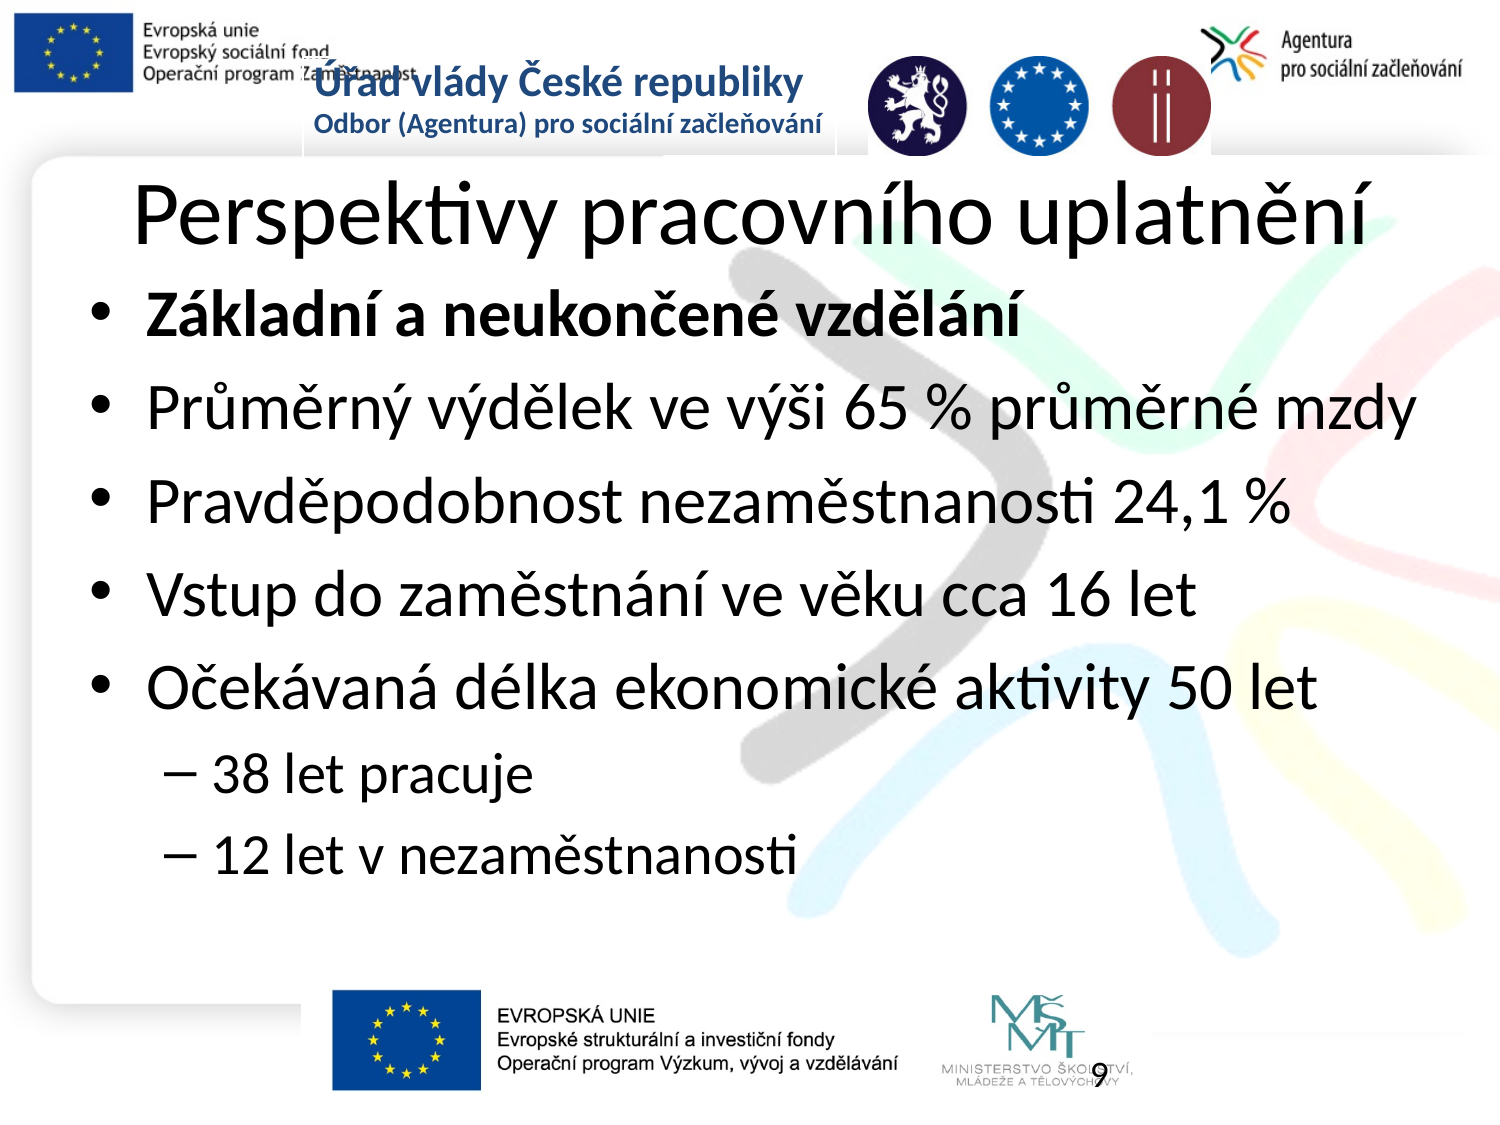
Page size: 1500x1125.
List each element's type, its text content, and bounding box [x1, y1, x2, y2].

title Perspektivy pracovního uplatnění [76, 113, 1427, 262]
picture [304, 58, 835, 113]
picture [0, 0, 1500, 1125]
slide_number 9 [1074, 1042, 1425, 1103]
list Základní a neukončené vzdělání Průměrný výdělek ve výši 65 % průměrné mzdy Pravděpodobnost nezaměstnanosti 24,1 % Vstup do zaměstnání ve věku cca 16 let Očekávaná délka ekonomické aktivity 50 let 38 let pracuje 12 let v nezaměstnanosti [75, 262, 1459, 1005]
